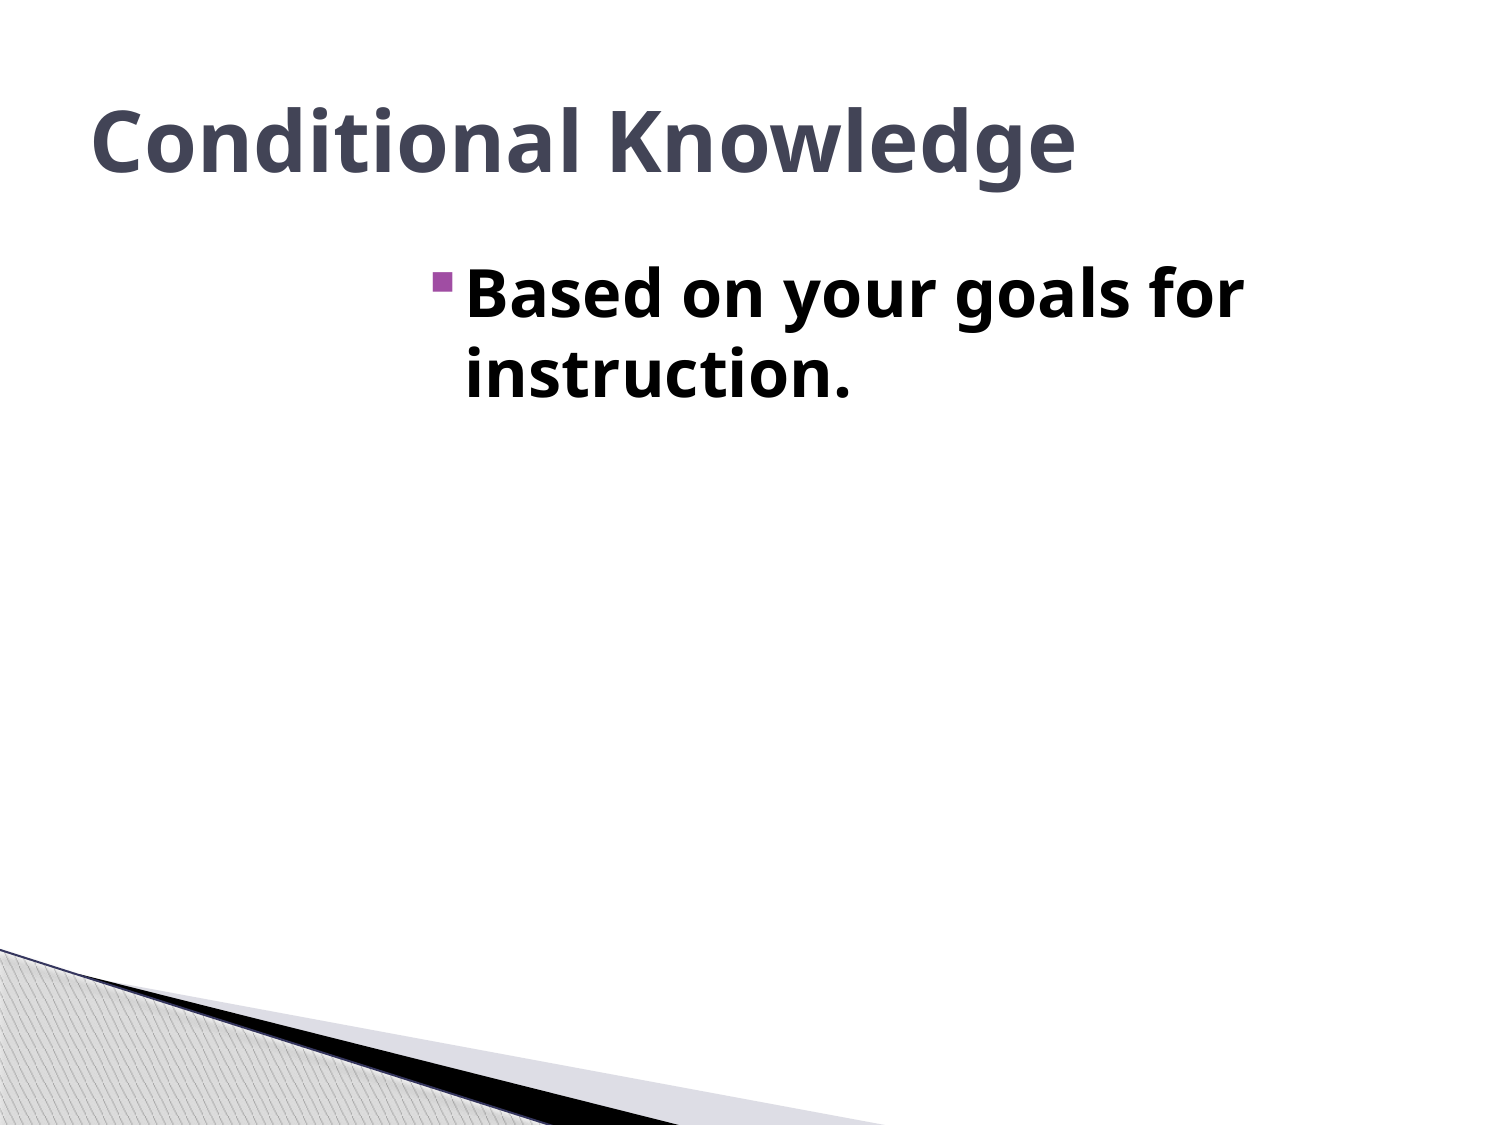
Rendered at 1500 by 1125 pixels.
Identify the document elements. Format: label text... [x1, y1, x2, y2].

list Based on your goals for instruction. [75, 243, 1425, 986]
title Conditional Knowledge [75, 45, 1425, 233]
